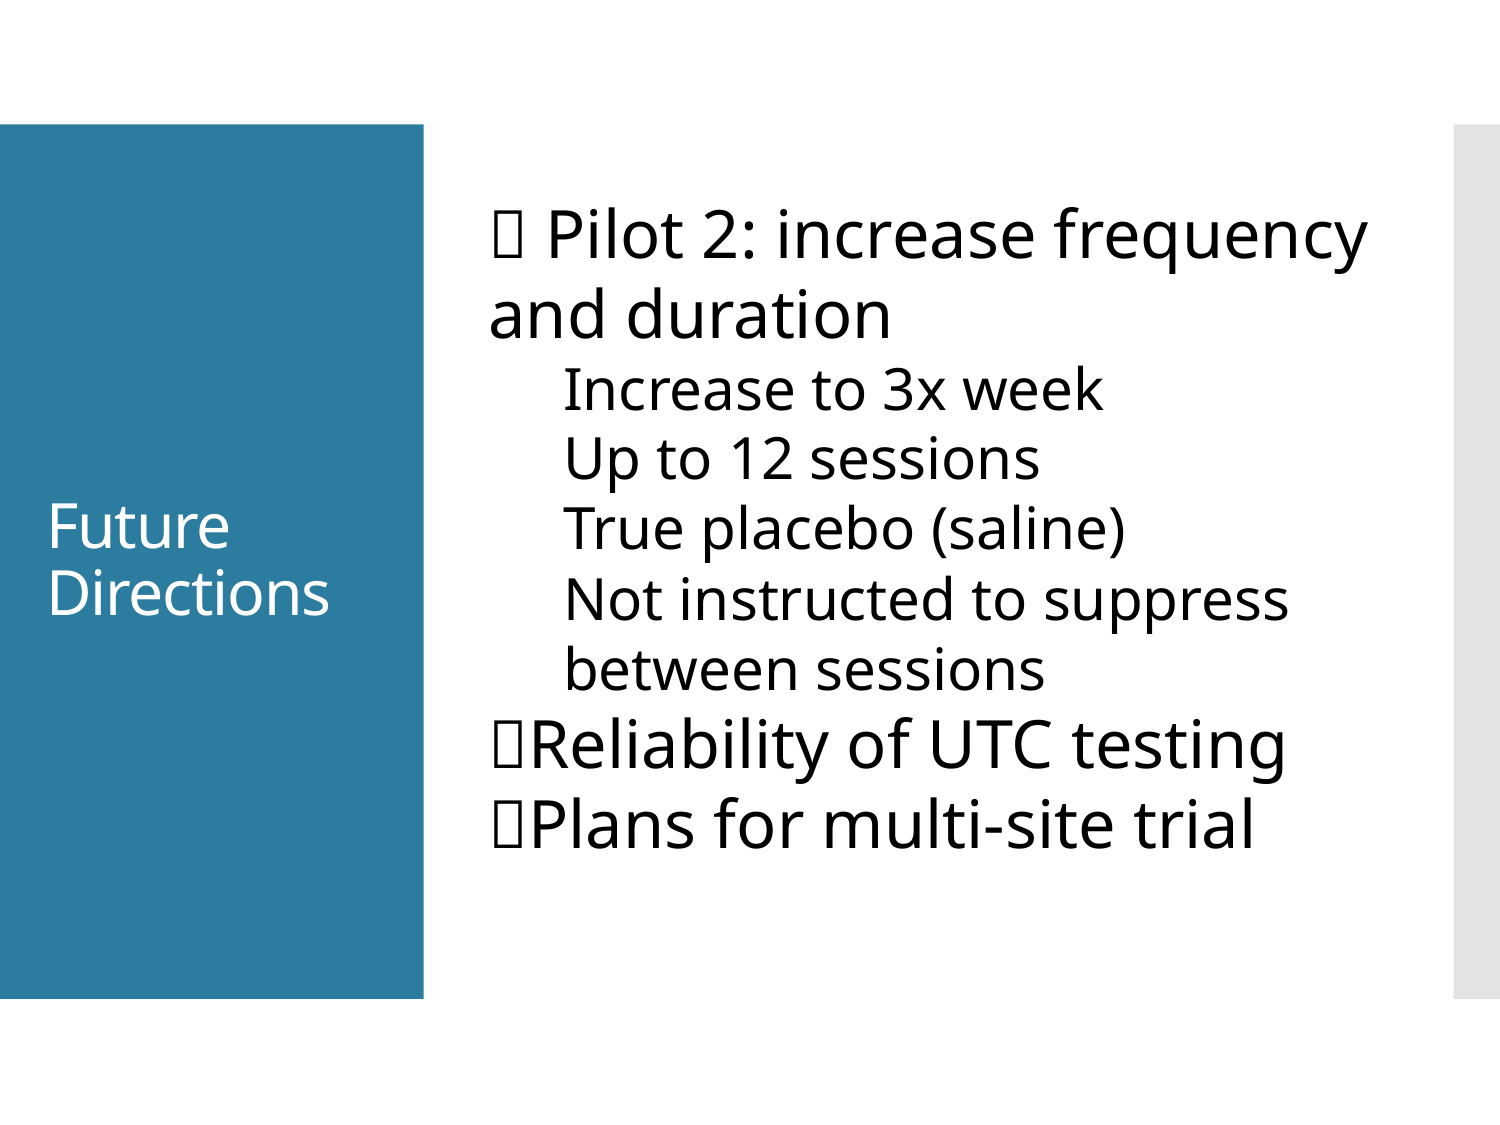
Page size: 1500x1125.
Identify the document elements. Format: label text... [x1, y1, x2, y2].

text_box  Pilot 2: increase frequency and duration Increase to 3x week Up to 12 sessions True placebo (saline) Not instructed to suppress between sessions Reliability of UTC testing Plans for multi-site trial [473, 184, 1414, 869]
title Future Directions [31, 184, 394, 940]
